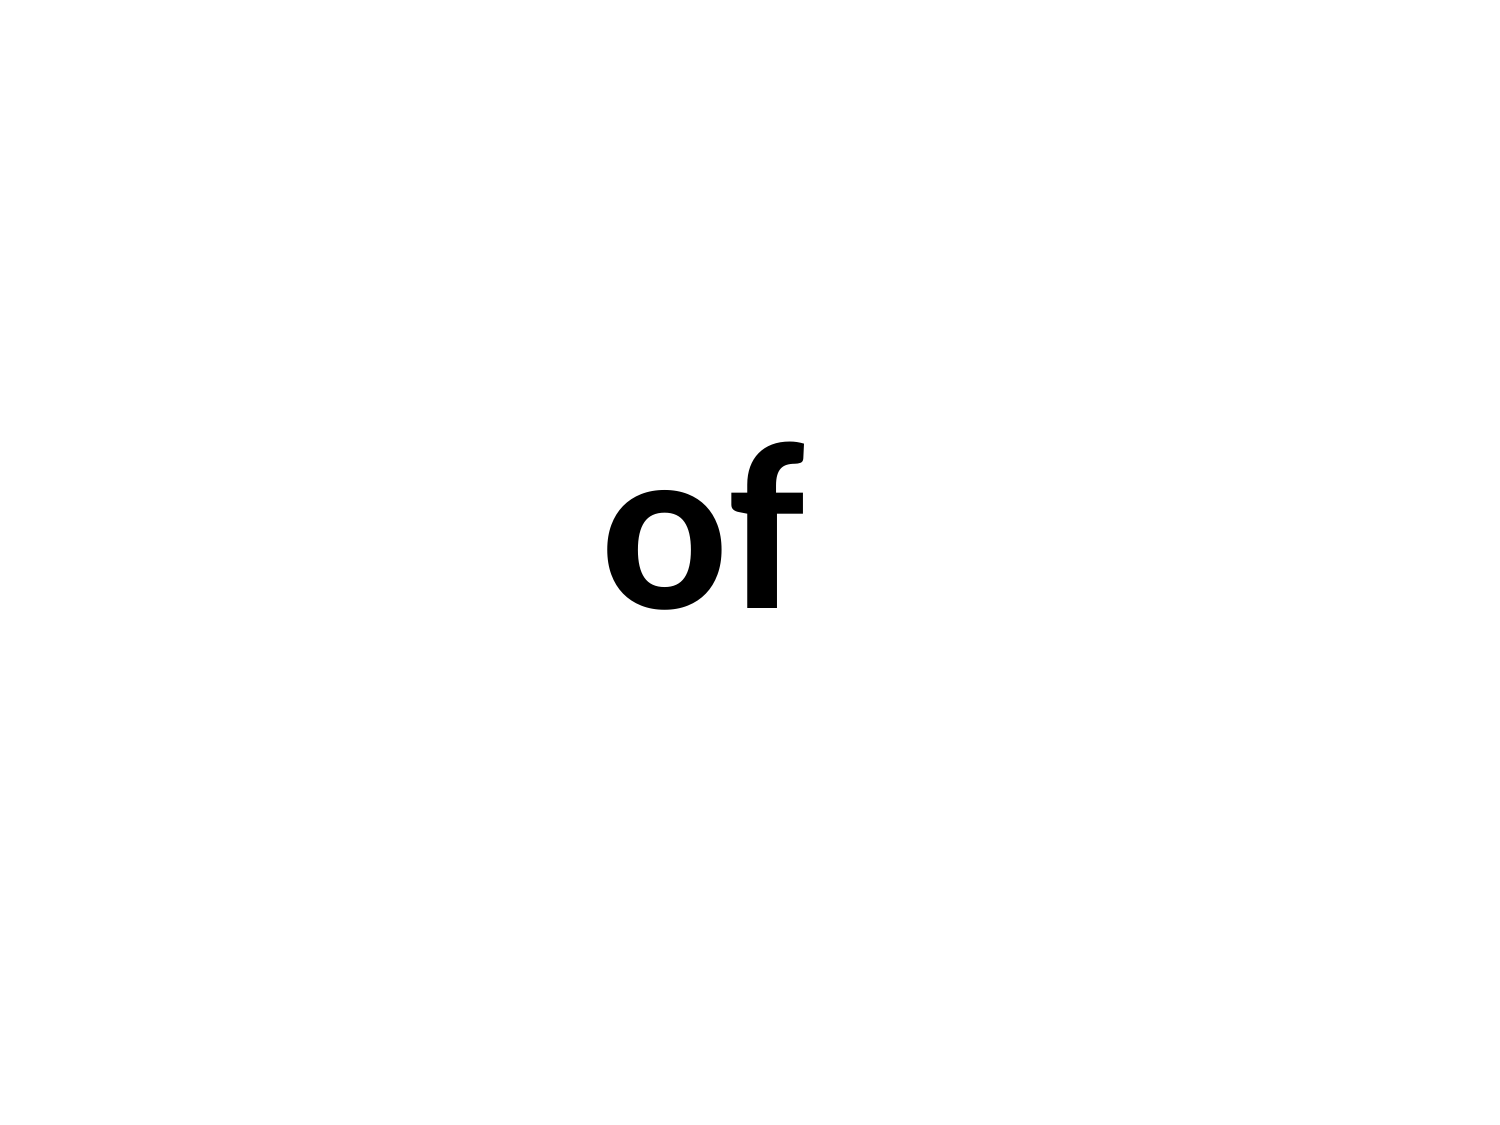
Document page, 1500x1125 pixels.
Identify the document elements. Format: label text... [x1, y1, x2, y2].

text_box of [586, 361, 821, 664]
